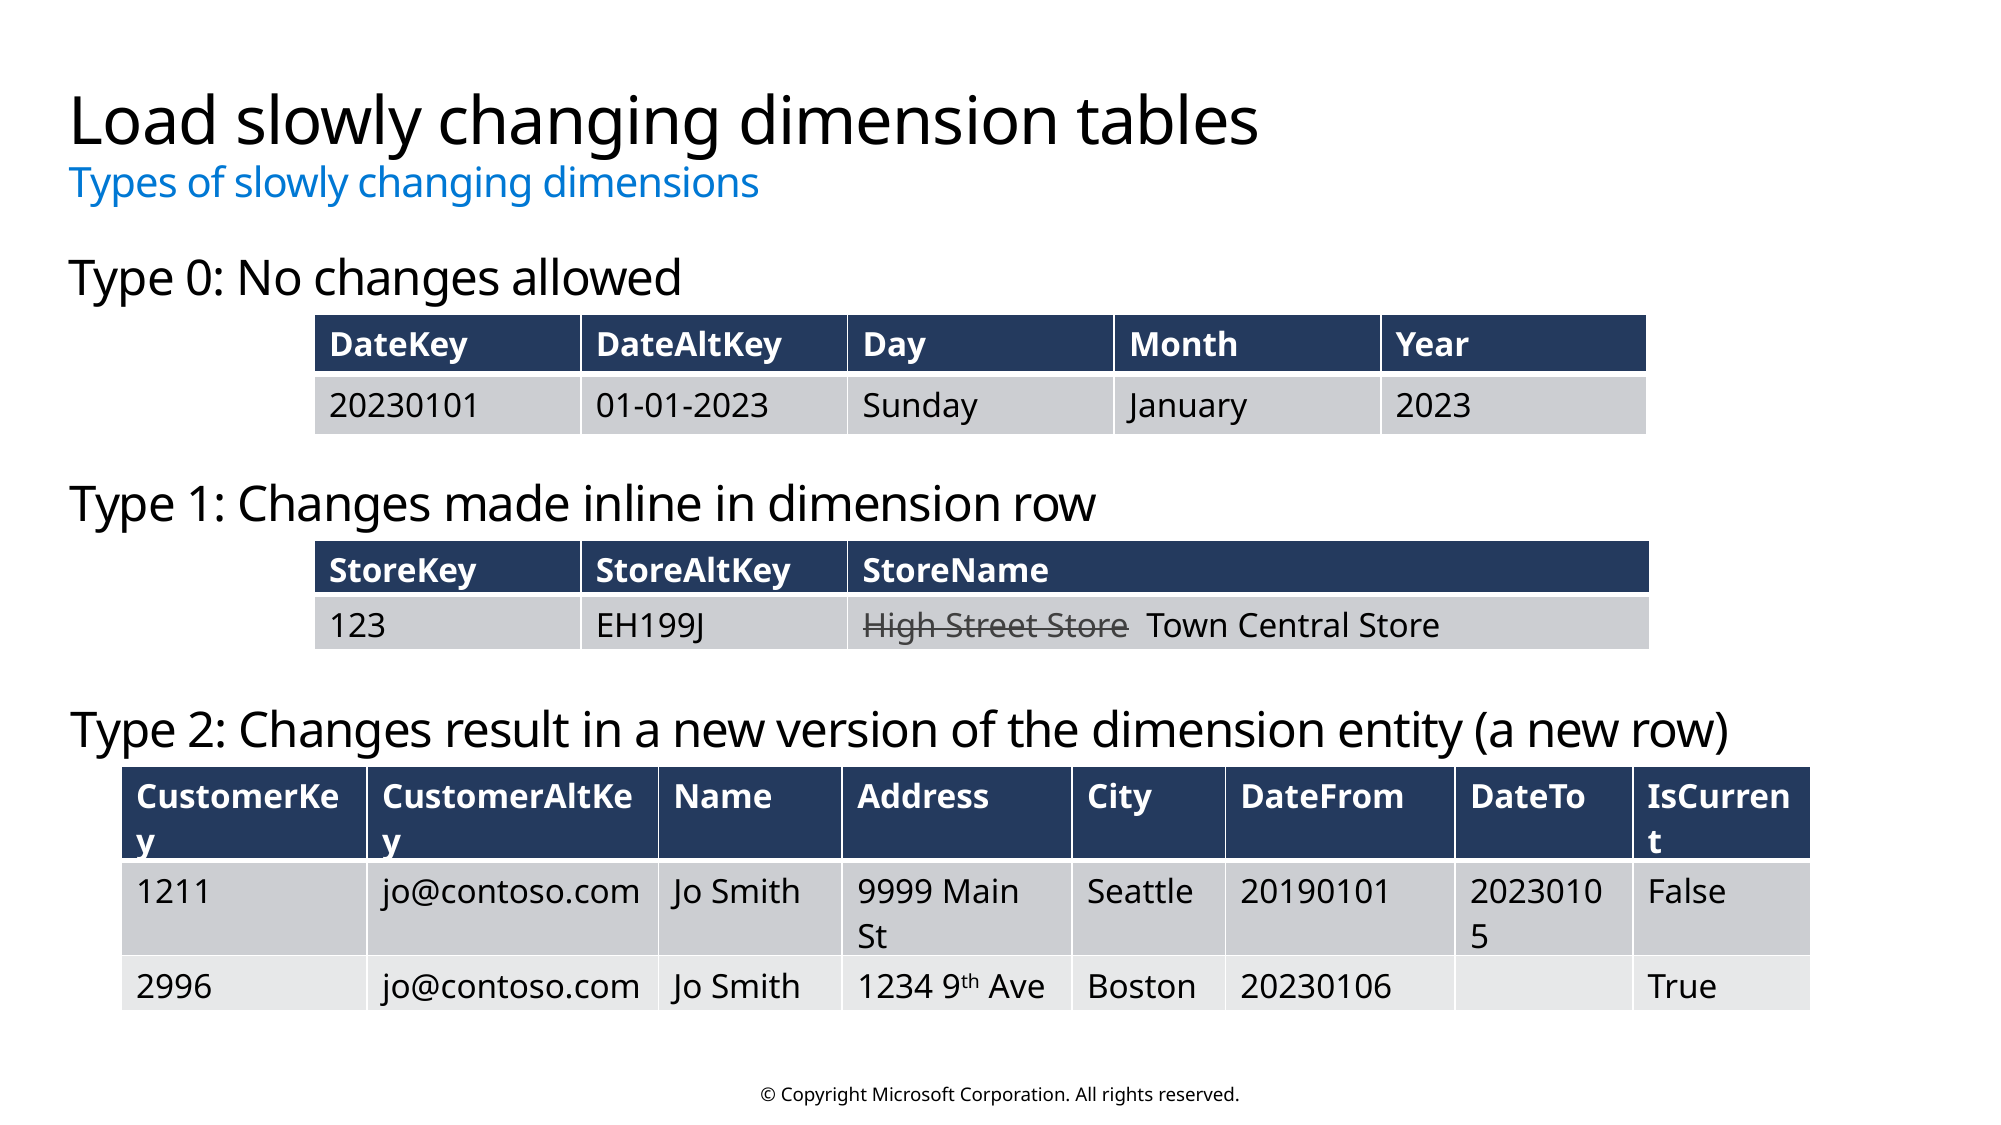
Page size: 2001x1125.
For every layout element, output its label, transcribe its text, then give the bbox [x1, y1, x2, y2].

text_box Types of slowly changing dimensions [68, 148, 1930, 214]
table_cell EH199J [582, 597, 847, 649]
table_header CustomerKey [122, 767, 366, 858]
table_cell 01-01-2023 [582, 377, 847, 434]
table_cell Seattle [1073, 863, 1225, 955]
table_cell True [1634, 956, 1810, 1010]
table_header DateTo [1456, 767, 1632, 858]
table_cell January [1115, 377, 1380, 434]
table_cell 20230105 [1456, 863, 1632, 955]
table_cell Jo Smith [659, 956, 841, 1010]
text_box Type 1: Changes made inline in dimension row [69, 465, 1931, 539]
table_header StoreAltKey [582, 541, 847, 592]
table_header CustomerAltKey [368, 767, 658, 858]
table_cell 1211 [122, 863, 366, 955]
table_cell jo@contoso.com [368, 956, 658, 1010]
table_cell 20190101 [1226, 863, 1454, 955]
table_header StoreKey [315, 541, 580, 592]
table_cell Jo Smith [659, 863, 841, 955]
title Load slowly changing dimension tables [68, 72, 1930, 148]
table_header Address [843, 767, 1071, 858]
table_cell 123 [315, 597, 580, 649]
table_header StoreName [848, 541, 1649, 592]
table_header DateKey [315, 315, 580, 371]
list Type 0: No changes allowed [68, 239, 1930, 314]
table_header Year [1382, 315, 1646, 371]
table_cell 20230106 [1226, 956, 1454, 1010]
table_cell Sunday [848, 377, 1113, 434]
table_header Month [1115, 315, 1380, 371]
table_cell High Street Store Town Central Store [848, 597, 1649, 649]
table_cell False [1634, 863, 1810, 955]
table_cell Boston [1073, 956, 1225, 1010]
table_header IsCurrent [1634, 767, 1810, 858]
table_cell jo@contoso.com [368, 863, 658, 955]
table_cell 20230101 [315, 377, 580, 434]
table_header DateAltKey [582, 315, 847, 371]
table_cell 2023 [1382, 377, 1646, 434]
table_cell 1234 9th Ave [843, 956, 1071, 1010]
table_cell [1456, 956, 1632, 1010]
table_header Name [659, 767, 841, 858]
table_header DateFrom [1226, 767, 1454, 858]
table_cell 2996 [122, 956, 366, 1010]
table_cell 9999 Main St [843, 863, 1071, 955]
text_box Type 2: Changes result in a new version of the dimension entity (a new row) [70, 691, 1932, 766]
table_header City [1073, 767, 1225, 858]
table_header Day [848, 315, 1113, 371]
